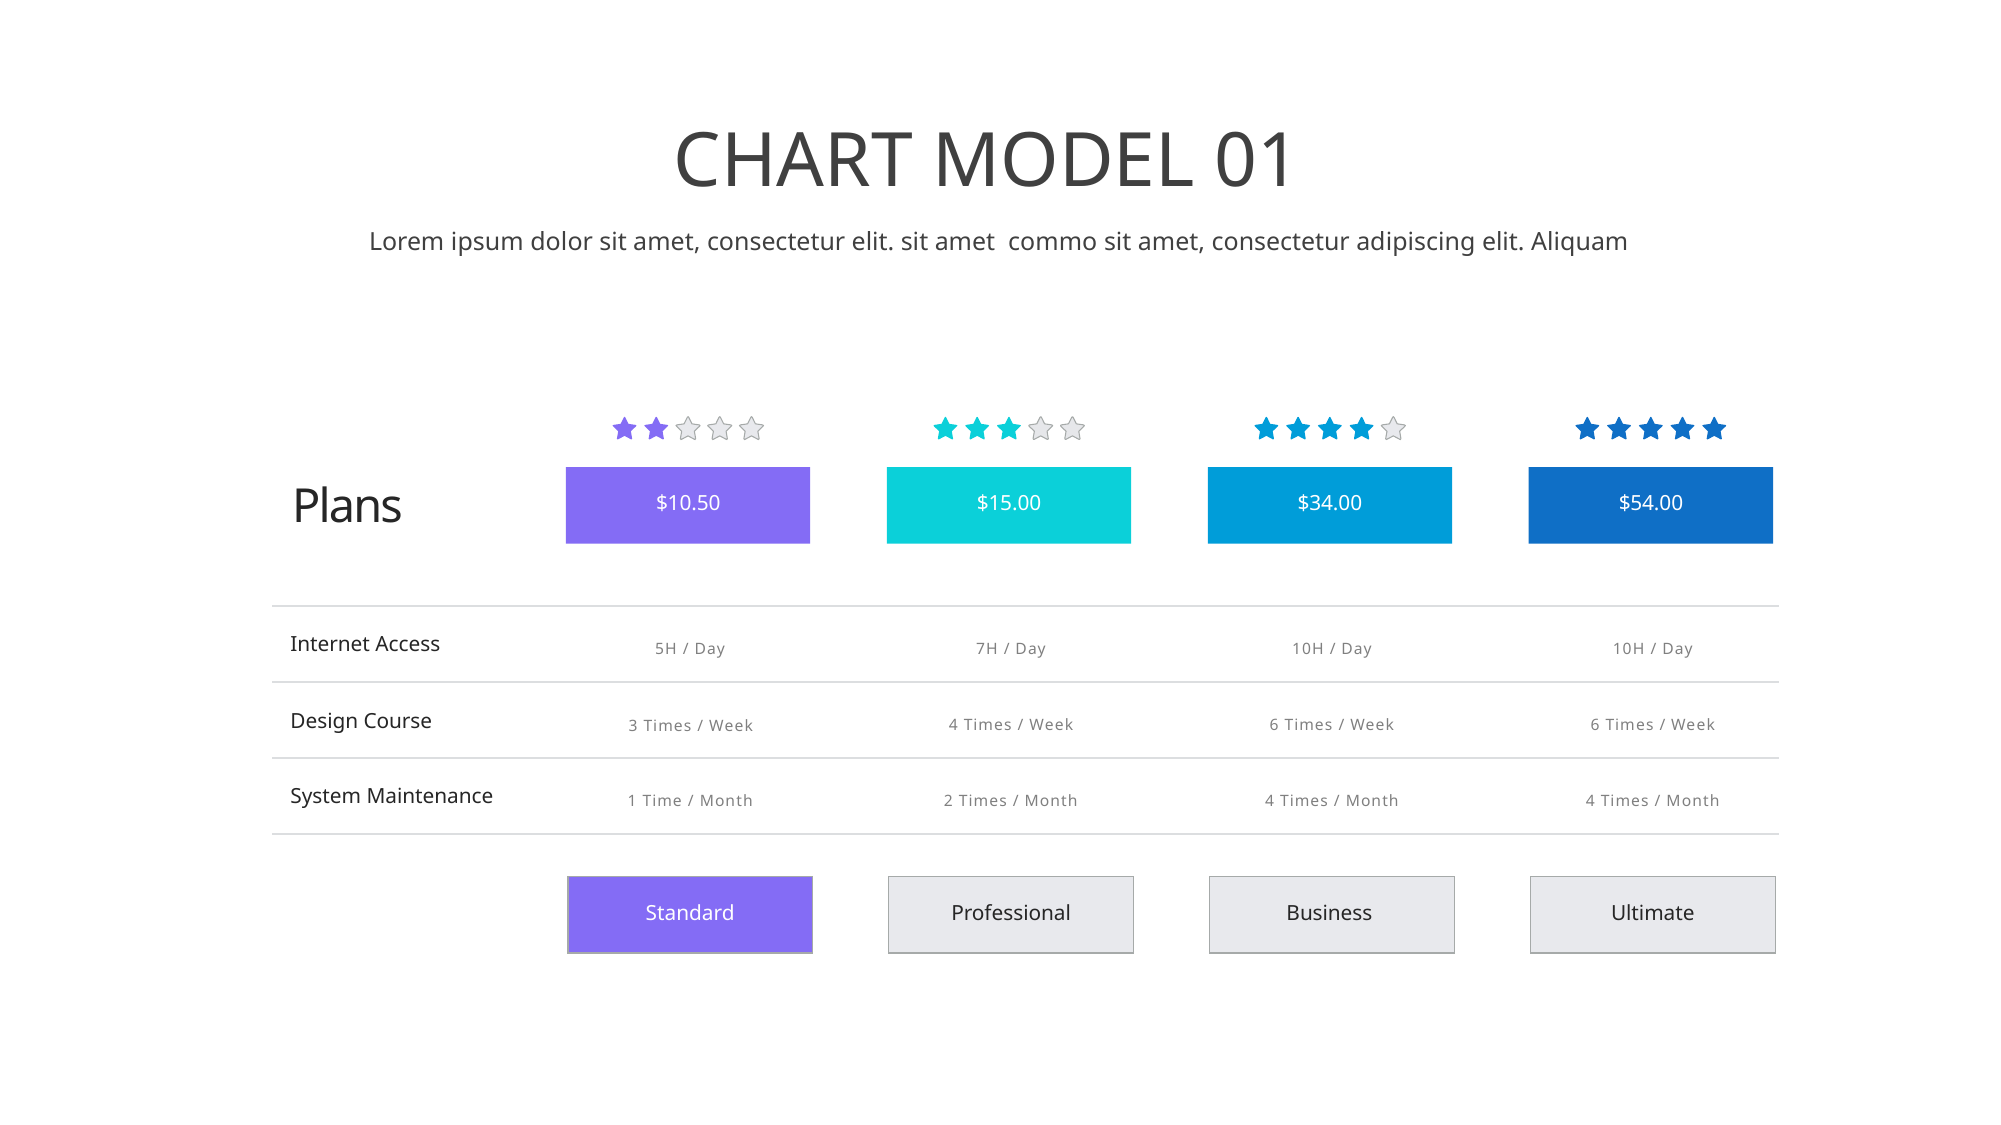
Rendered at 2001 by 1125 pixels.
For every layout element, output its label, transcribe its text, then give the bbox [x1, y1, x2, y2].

text_box [888, 876, 1134, 953]
text_box Plans [262, 471, 433, 537]
text_box [567, 876, 813, 953]
text_box CHART MODEL 01 [506, 66, 1469, 202]
text_box Standard [616, 895, 764, 929]
text_box System Maintenance [286, 774, 530, 816]
text_box 3 Times / Week [531, 699, 850, 741]
text_box Internet Access [286, 622, 530, 664]
text_box 2 Times / Month [851, 774, 1171, 816]
text_box Ultimate [1579, 895, 1727, 929]
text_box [565, 416, 1773, 544]
text_box 5H / Day [530, 622, 850, 664]
text_box [1209, 876, 1455, 953]
text_box [1530, 876, 1776, 953]
text_box 6 Times / Week [1493, 698, 1812, 740]
text_box Design Course [286, 699, 531, 741]
text_box 1 Time / Month [530, 774, 850, 816]
text_box 10H / Day [1172, 622, 1492, 664]
text_box 4 Times / Week [851, 698, 1171, 740]
text_box 6 Times / Week [1172, 698, 1492, 740]
text_box 10H / Day [1493, 622, 1812, 664]
text_box 7H / Day [851, 622, 1171, 664]
text_box Lorem ipsum dolor sit amet, consectetur elit. sit amet commo sit amet, consectetur adipiscing elit. Aliquam [341, 202, 1659, 263]
text_box 4 Times / Month [1172, 774, 1492, 816]
text_box Professional [925, 895, 1097, 929]
text_box Business [1250, 895, 1408, 929]
text_box 4 Times / Month [1493, 774, 1812, 816]
